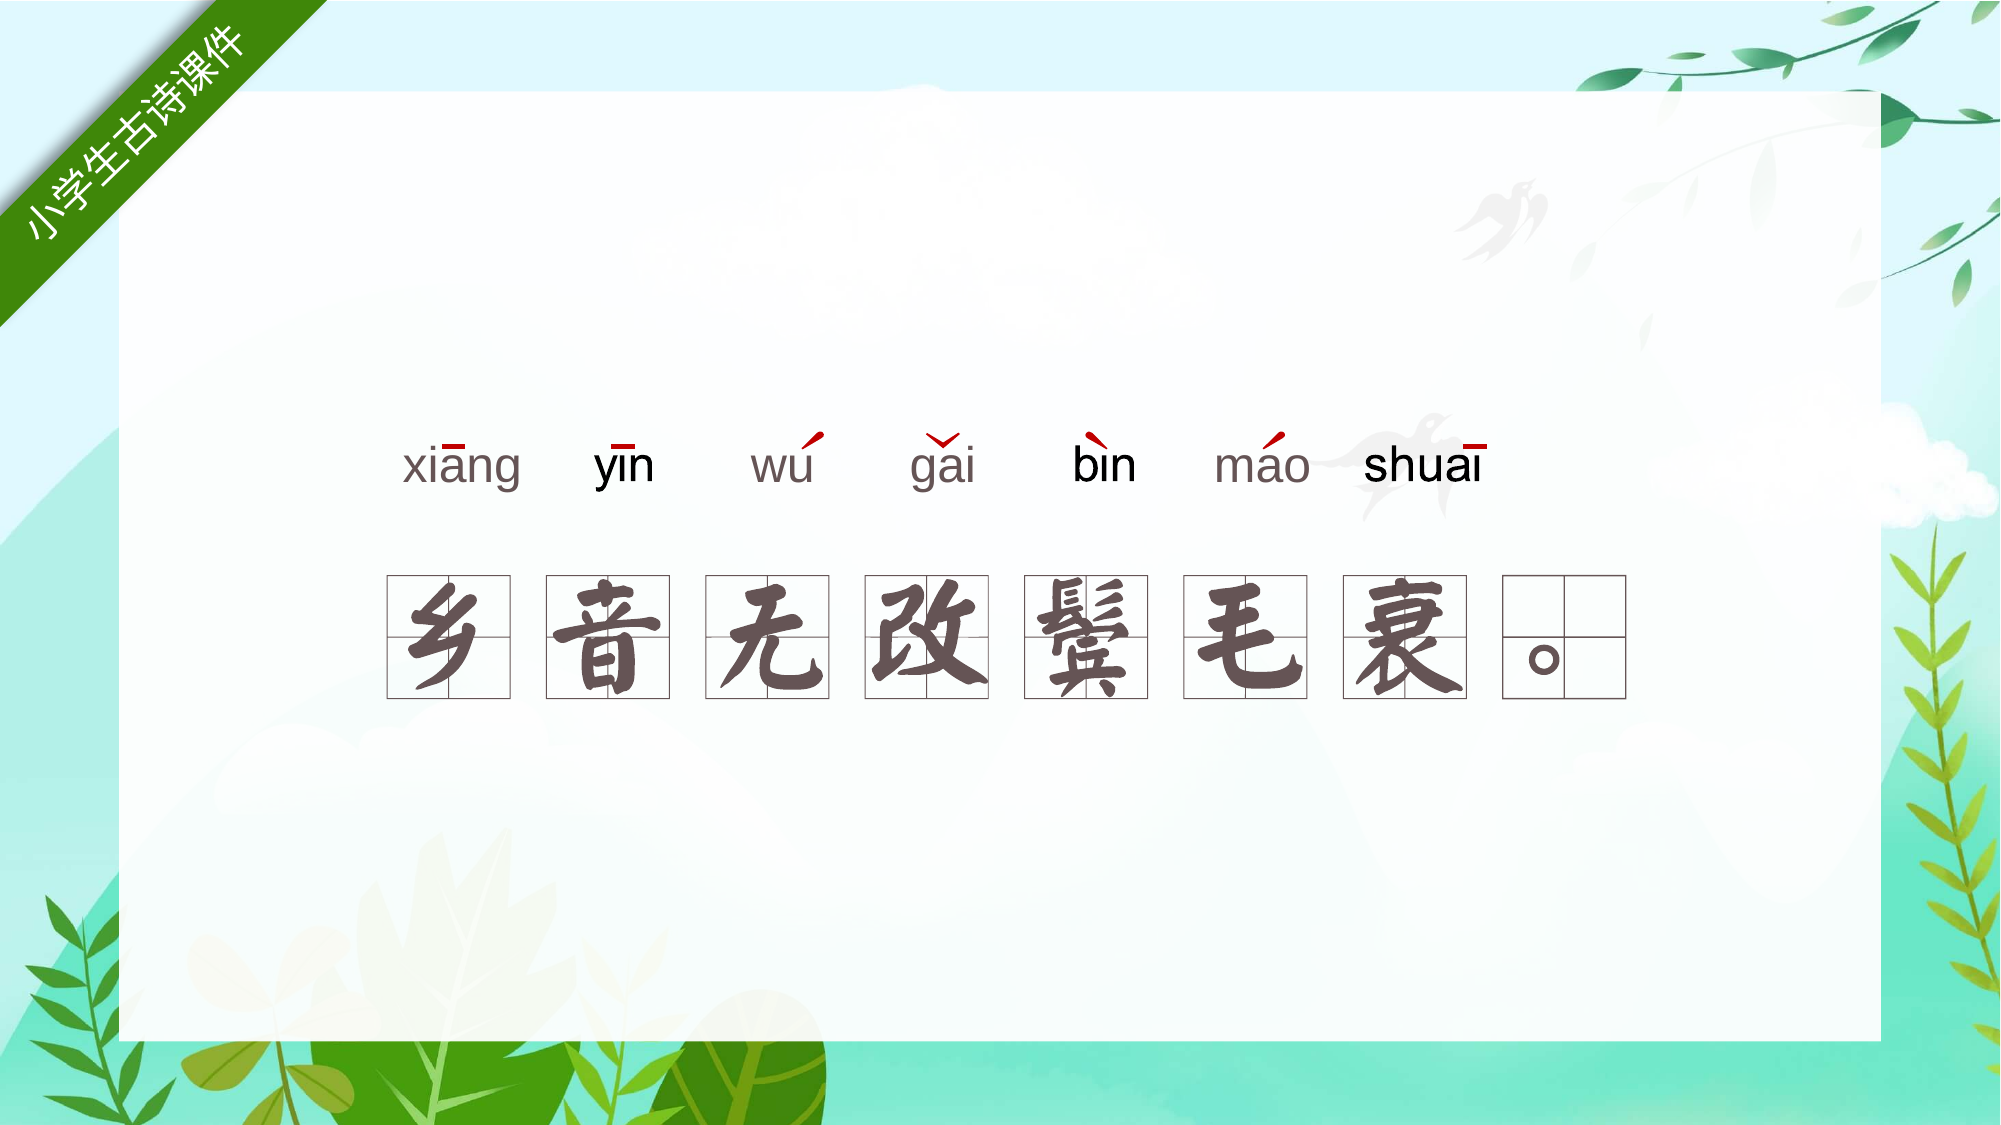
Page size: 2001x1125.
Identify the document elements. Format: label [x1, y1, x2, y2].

text_box [1502, 574, 1627, 700]
picture [0, 1, 214, 215]
text_box [705, 575, 830, 700]
text_box [386, 425, 1487, 501]
text_box [1183, 575, 1308, 700]
text_box [1342, 575, 1467, 700]
picture [0, 1, 2001, 1125]
text_box [1024, 575, 1149, 700]
text_box [545, 575, 670, 700]
text_box [386, 575, 511, 700]
text_box [864, 575, 989, 700]
